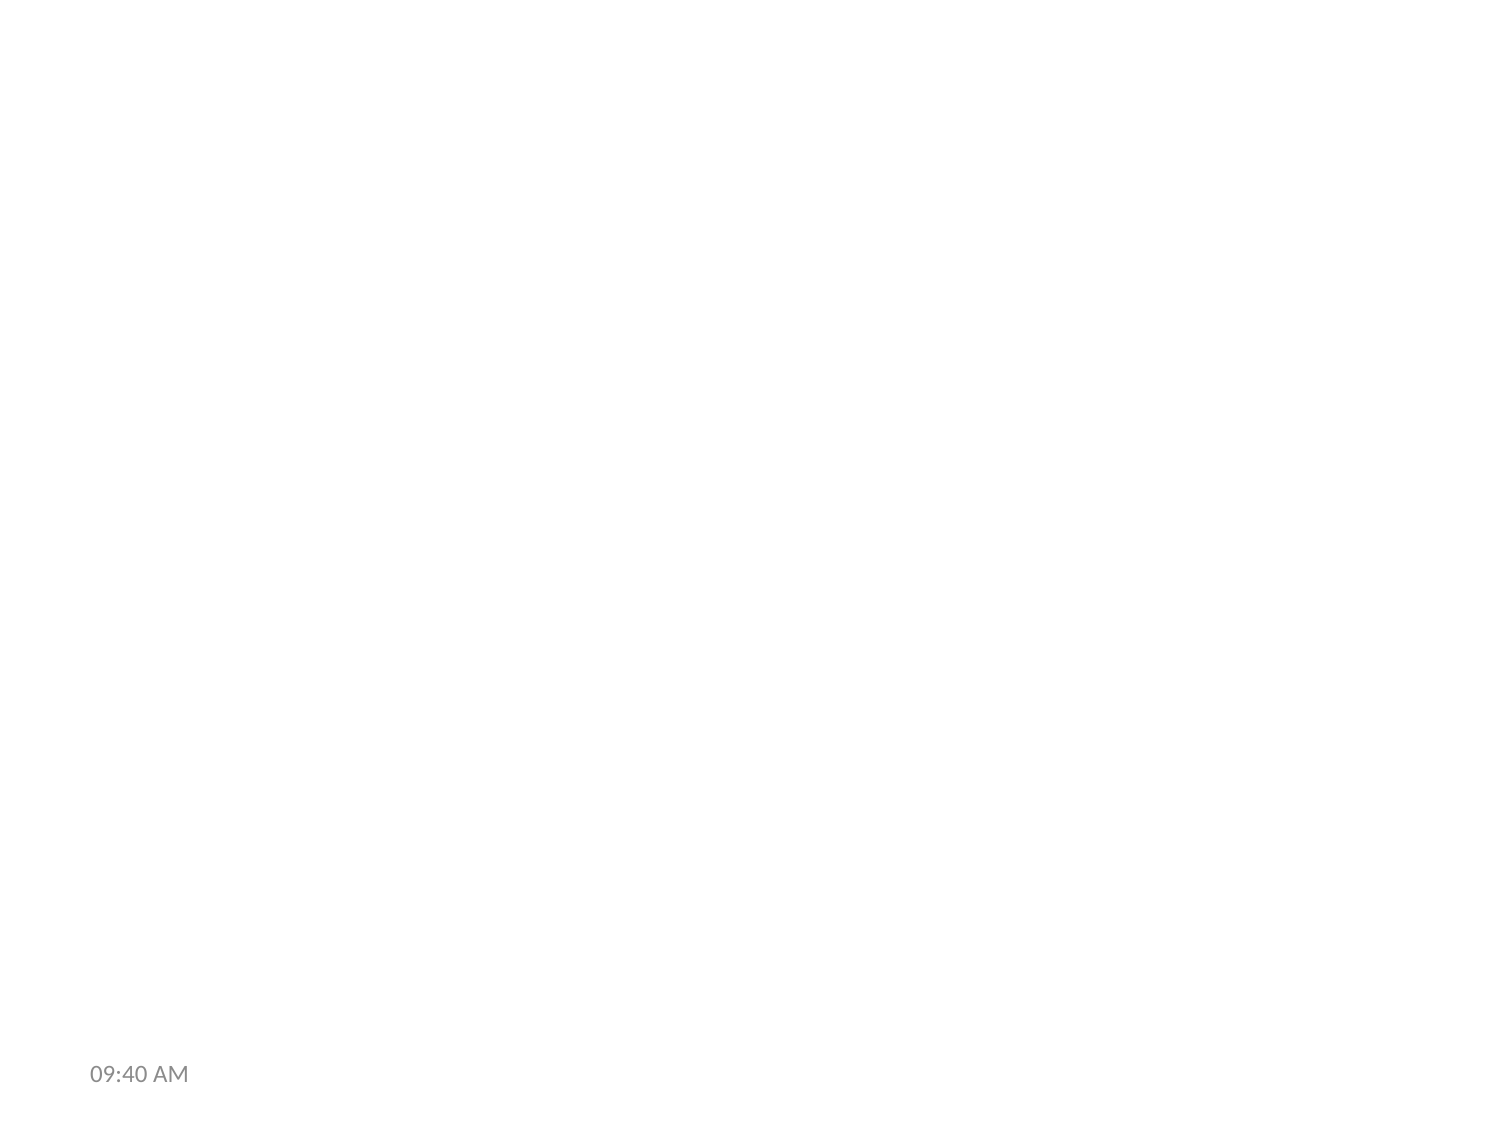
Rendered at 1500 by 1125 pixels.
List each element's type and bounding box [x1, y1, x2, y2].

slide_number [75, 1042, 425, 1103]
